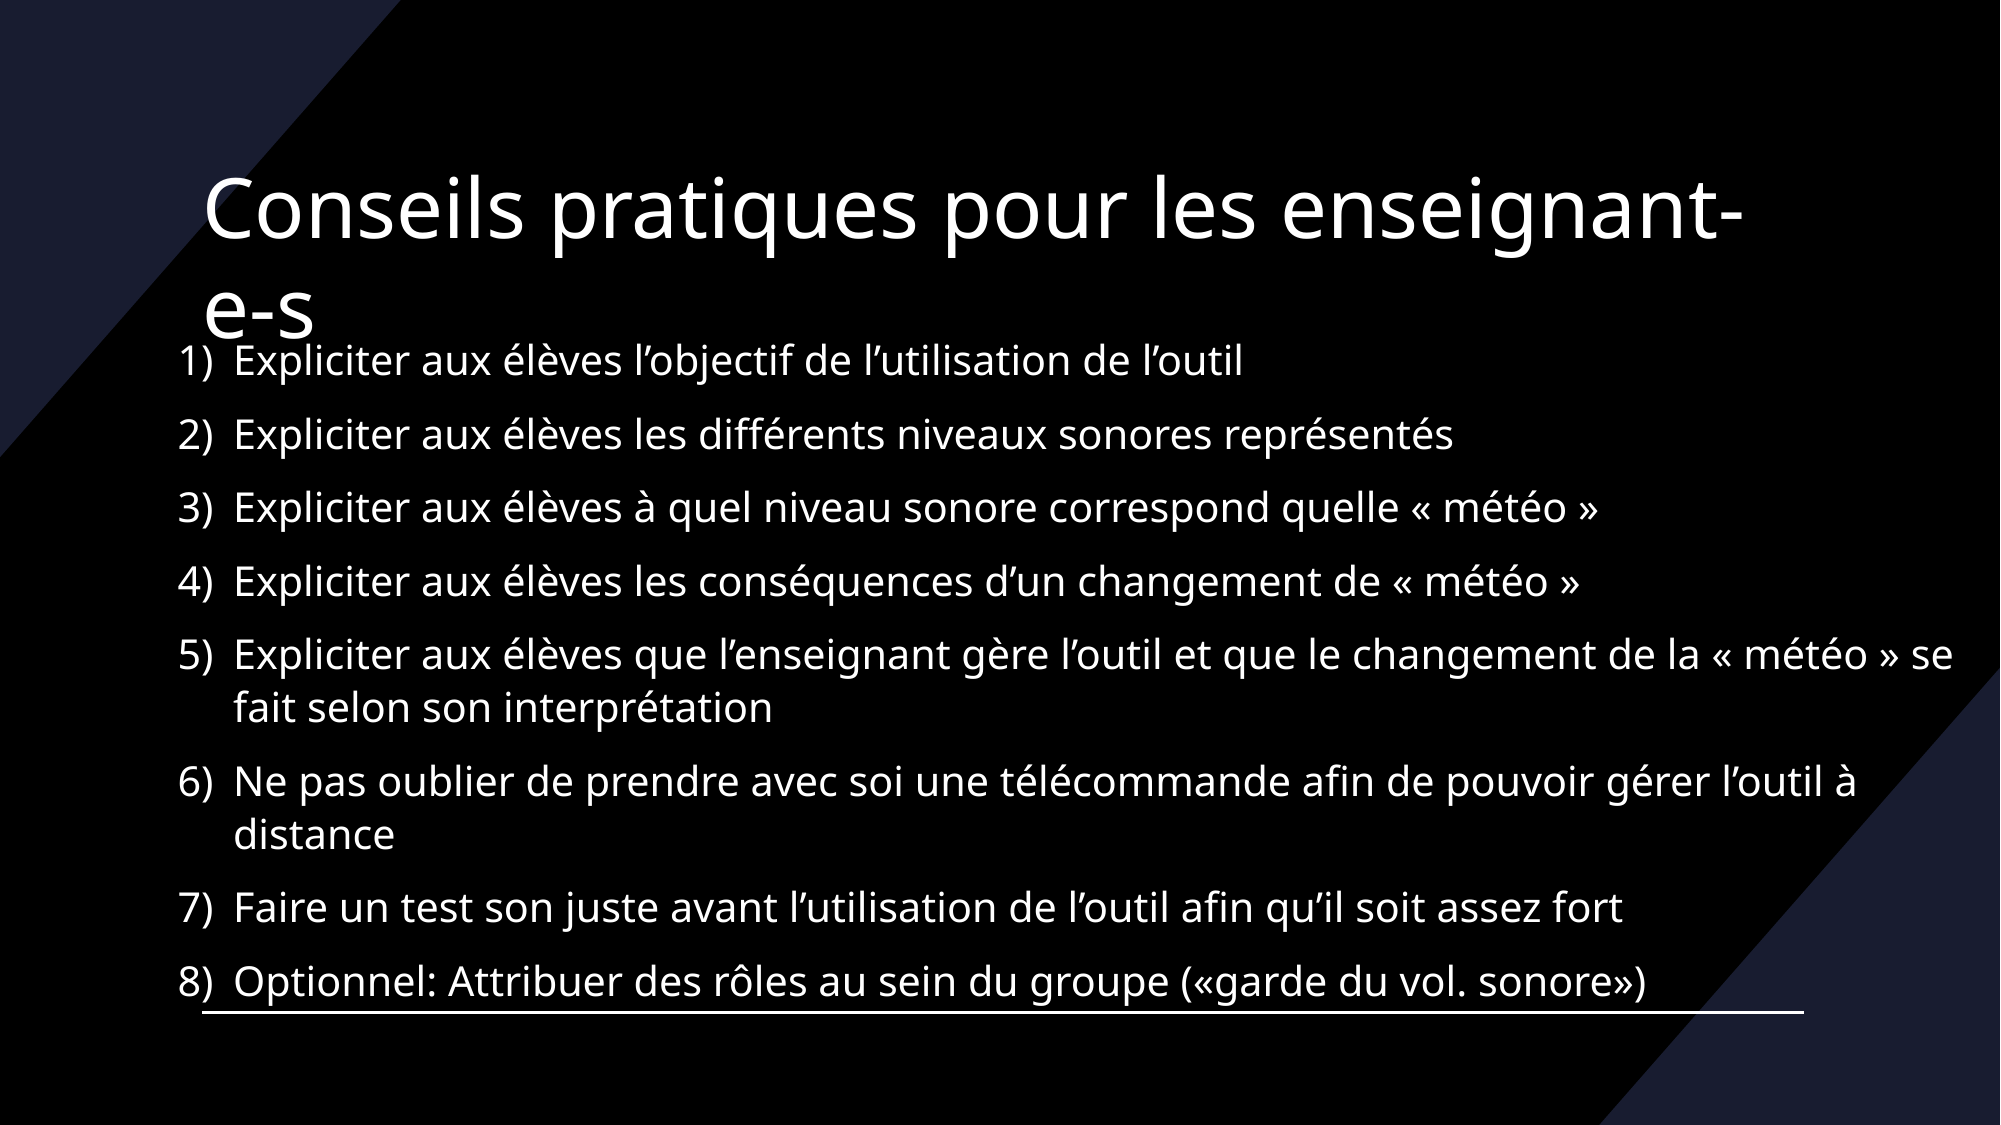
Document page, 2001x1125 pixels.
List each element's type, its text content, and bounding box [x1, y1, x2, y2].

list Expliciter aux élèves l’objectif de l’utilisation de l’outil Expliciter aux élèves les différents niveaux sonores représentés Expliciter aux élèves à quel niveau sonore correspond quelle « météo » Expliciter aux élèves les conséquences d’un changement de « météo » Expliciter aux élèves que l’enseignant gère l’outil et que le changement de la « météo » se fait selon son interprétation Ne pas oublier de prendre avec soi une télécommande afin de pouvoir gérer l’outil à distance Faire un test son juste avant l’utilisation de l’outil afin qu’il soit assez fort Optionnel: Attribuer des rôles au sein du groupe («garde du vol. sonore») [162, 323, 1982, 1019]
title Conseils pratiques pour les enseignant-e-s [187, 143, 1813, 323]
